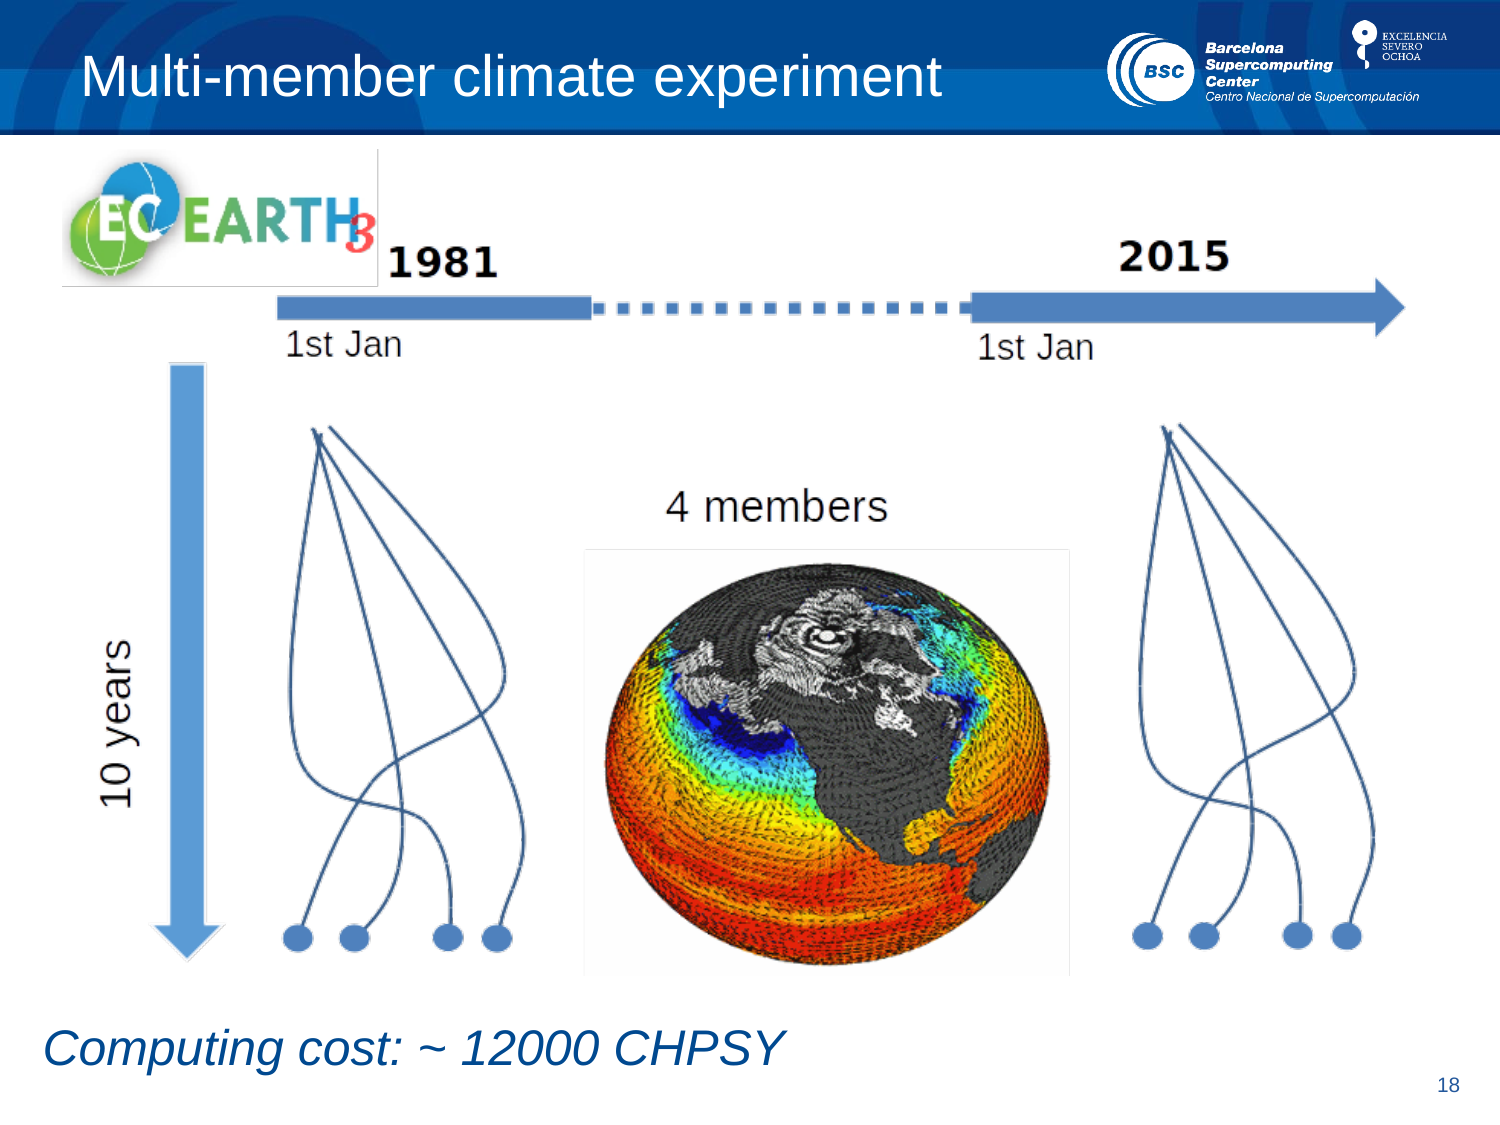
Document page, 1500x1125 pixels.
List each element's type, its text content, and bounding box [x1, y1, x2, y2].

title Multi-member climate experiment [65, 23, 1081, 135]
picture [0, 0, 1500, 135]
list Computing cost: ~ 12000 CHPSY [27, 1000, 849, 1113]
picture [62, 149, 1406, 976]
